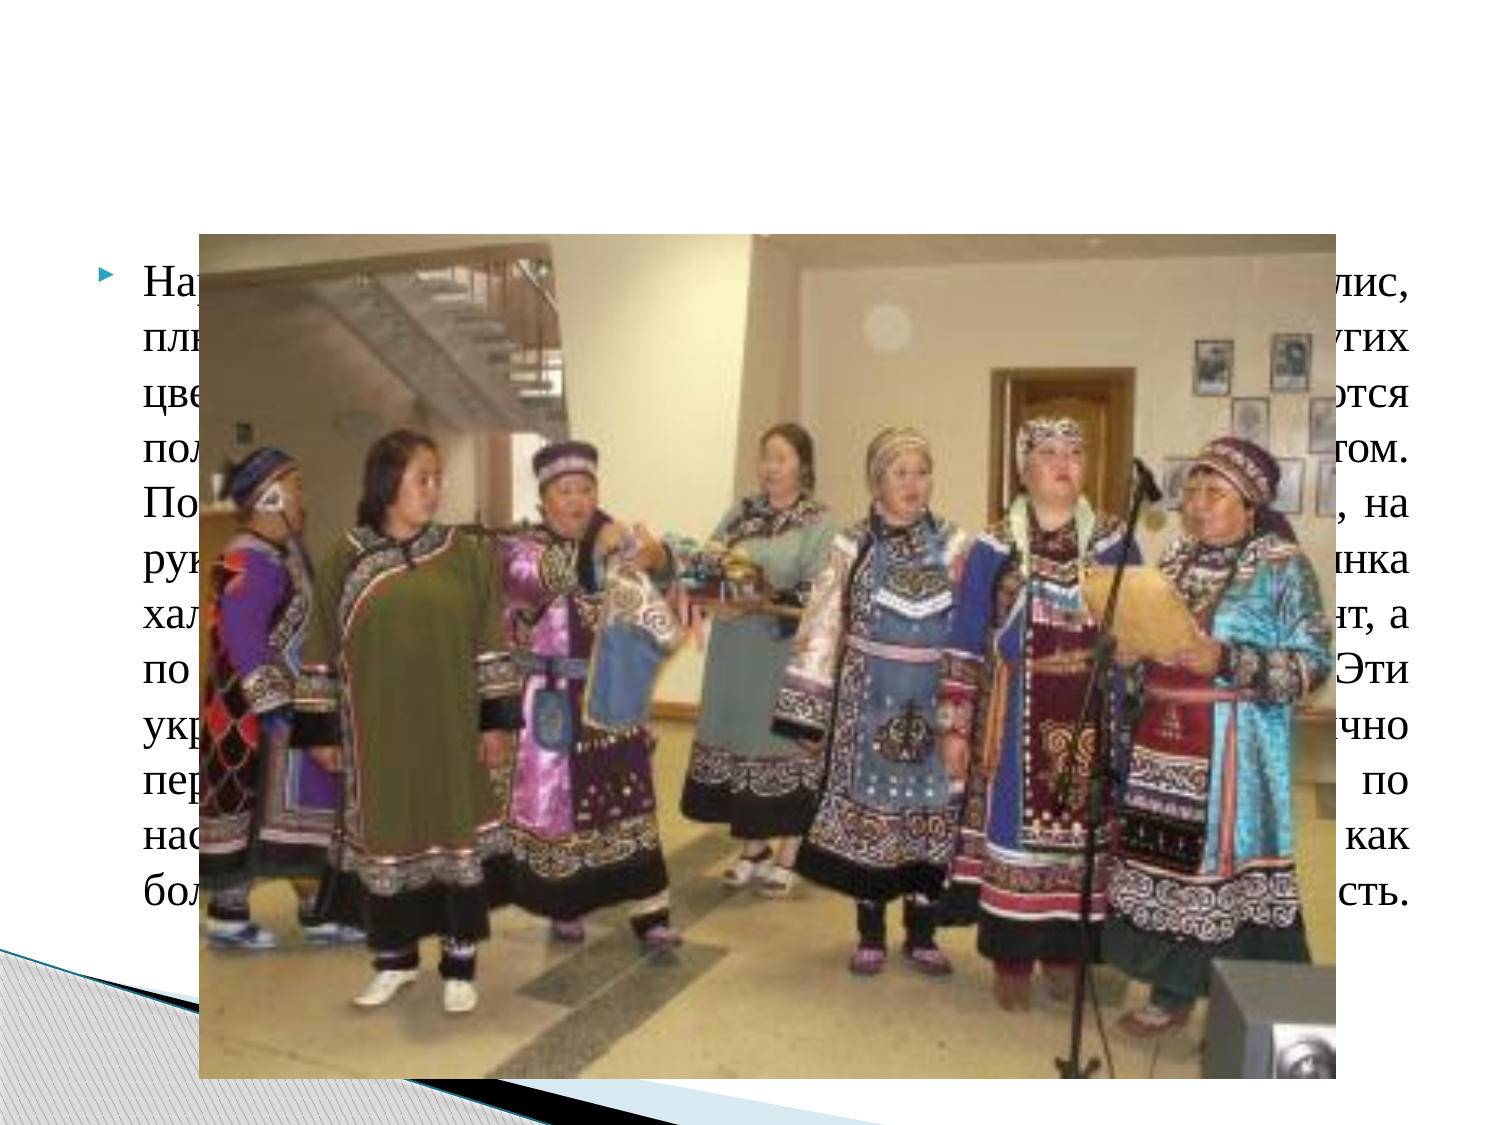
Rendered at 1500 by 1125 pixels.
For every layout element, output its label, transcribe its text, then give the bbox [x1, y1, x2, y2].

list Нарядный халат шьется из яркой дорогой ткани (бархат, плис, плюш и др.) синего, зеленого, красного, коричневого и других цветов. Кроме того, праздничные халаты богато украшаются полосами из яркой материй и разнообразным орнаментом. Полосы располагаются вокруг ворота, по краю левой полы, на рукавах и по подолу. Особенно богато украшается спинка халата: на ней разноцветными нитками вышивается орнамент, а по подолу пришивают металлические ажурные украшения Эти украшения представляют собой большую редкость, они обычно перешиваются со старых халатов на новые, передаются по наследству от матери к дочери и хранятся женщинами как большая ценность. [1342, 243, 1425, 986]
picture [198, 234, 1337, 1079]
list Нарядный халат шьется из яркой дорогой ткани (бархат, плис, плюш и др.) синего, зеленого, красного, коричневого и других цветов. Кроме того, праздничные халаты богато украшаются полосами из яркой материй и разнообразным орнаментом. Полосы располагаются вокруг ворота, по краю левой полы, на рукавах и по подолу. Особенно богато украшается спинка халата: на ней разноцветными нитками вышивается орнамент, а по подолу пришивают металлические ажурные украшения Эти украшения представляют собой большую редкость, они обычно перешиваются со старых халатов на новые, передаются по наследству от матери к дочери и хранятся женщинами как большая ценность. [75, 243, 193, 986]
